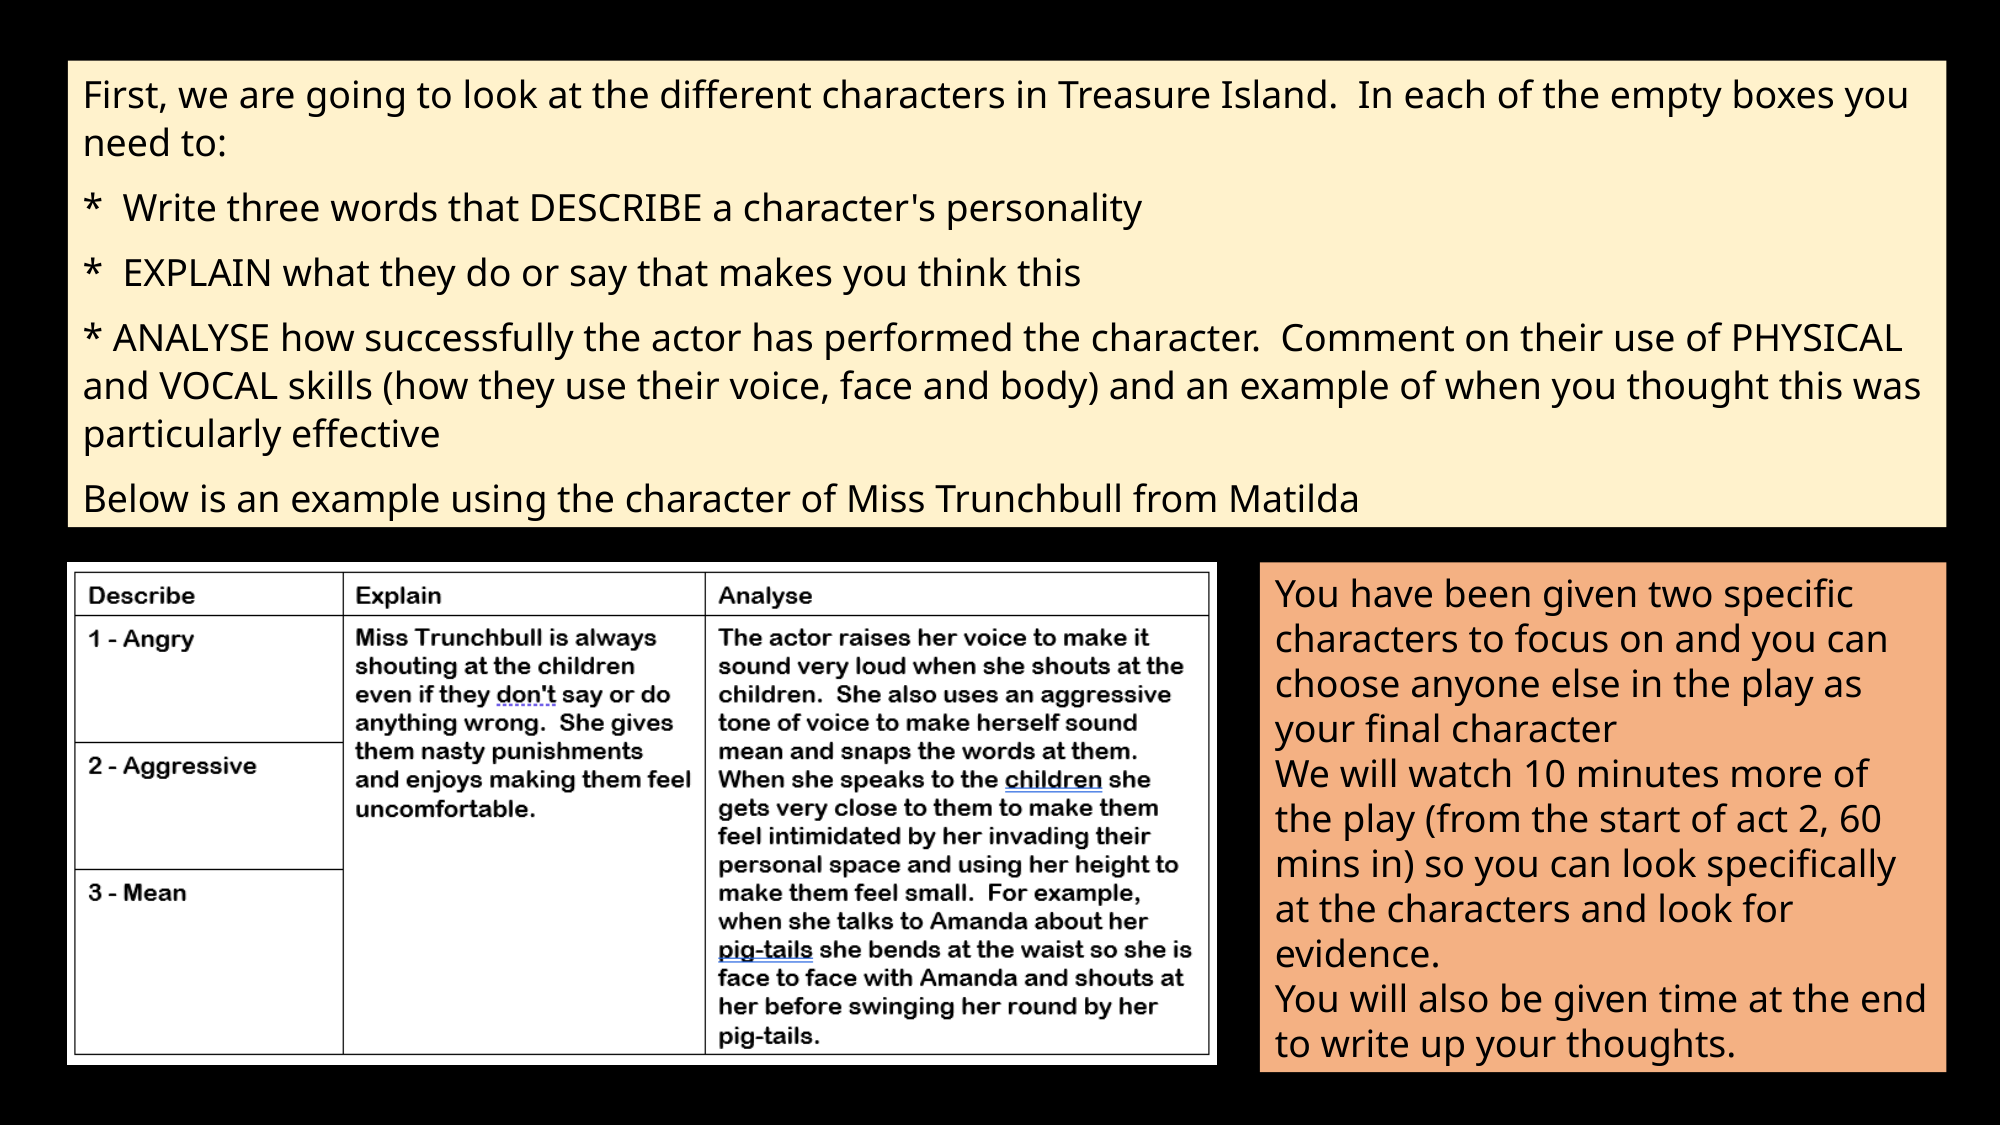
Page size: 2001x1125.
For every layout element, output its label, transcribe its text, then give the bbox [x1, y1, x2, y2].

text_box First, we are going to look at the different characters in Treasure Island. In each of the empty boxes you need to: * Write three words that DESCRIBE a character's personality * EXPLAIN what they do or say that makes you think this * ANALYSE how successfully the actor has performed the character. Comment on their use of PHYSICAL and VOCAL skills (how they use their voice, face and body) and an example of when you thought this was particularly effective Below is an example using the character of Miss Trunchbull from Matilda [67, 60, 1947, 528]
text_box You have been given two specific characters to focus on and you can choose anyone else in the play as your final character We will watch 10 minutes more of the play (from the start of act 2, 60 mins in) so you can look specifically at the characters and look for evidence. You will also be given time at the end to write up your thoughts. [1259, 562, 1947, 1073]
picture [67, 562, 1217, 1065]
